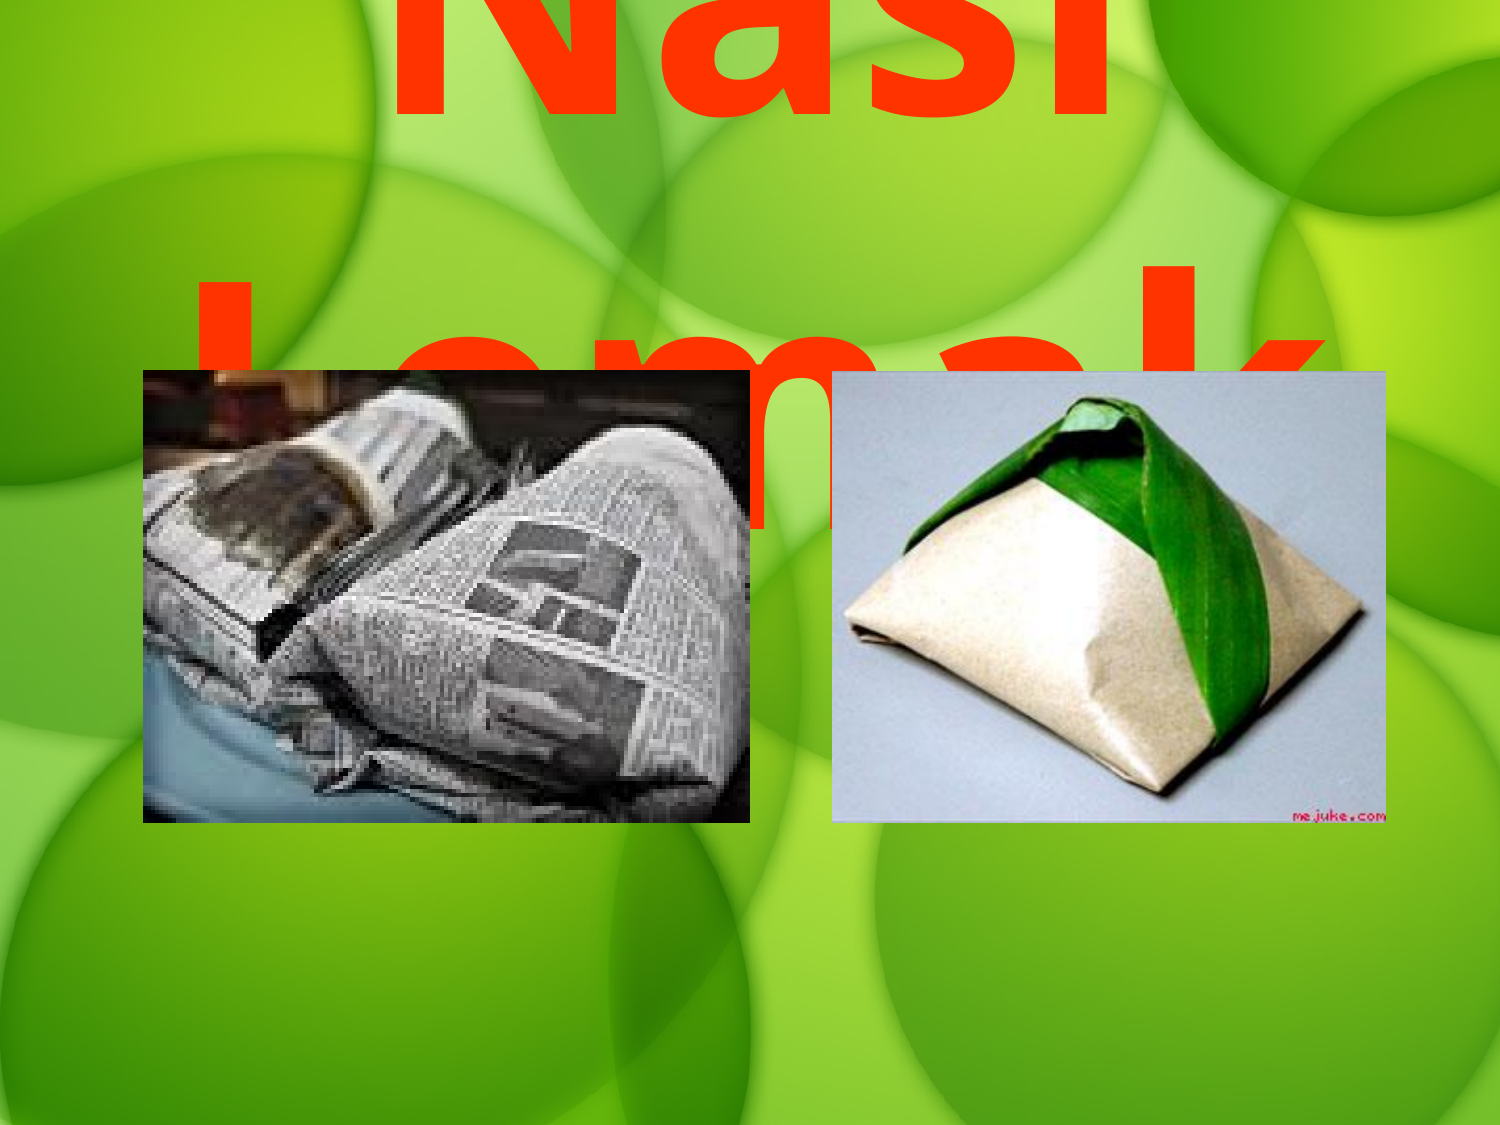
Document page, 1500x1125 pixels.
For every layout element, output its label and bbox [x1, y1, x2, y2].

list [143, 370, 751, 823]
picture [0, 0, 1500, 1125]
